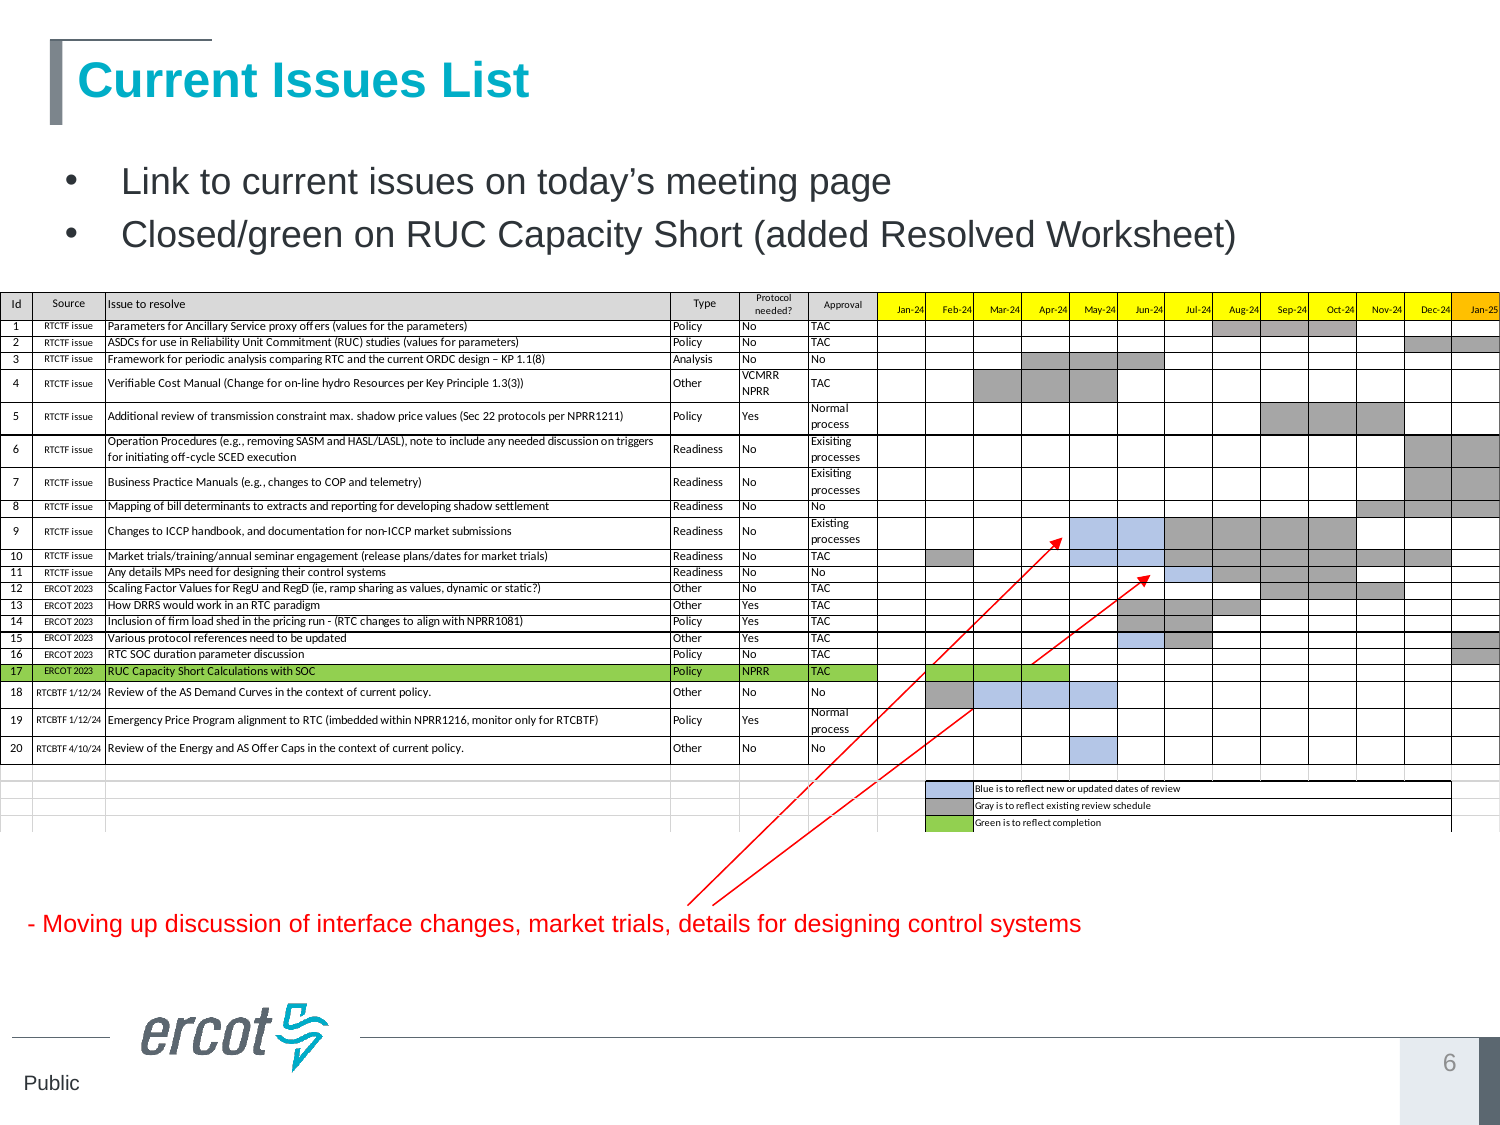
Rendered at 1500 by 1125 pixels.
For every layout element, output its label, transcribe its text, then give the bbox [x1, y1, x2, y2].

picture [137, 999, 332, 1075]
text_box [687, 841, 707, 906]
text_box - Moving up discussion of interface changes, market trials, details for designing control systems [12, 900, 1225, 945]
list Link to current issues on today’s meeting page Closed/green on RUC Capacity Short (added Resolved Worksheet) [50, 149, 1450, 290]
title Current Issues List [62, 39, 1450, 134]
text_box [712, 841, 1151, 906]
picture [0, 292, 1500, 833]
